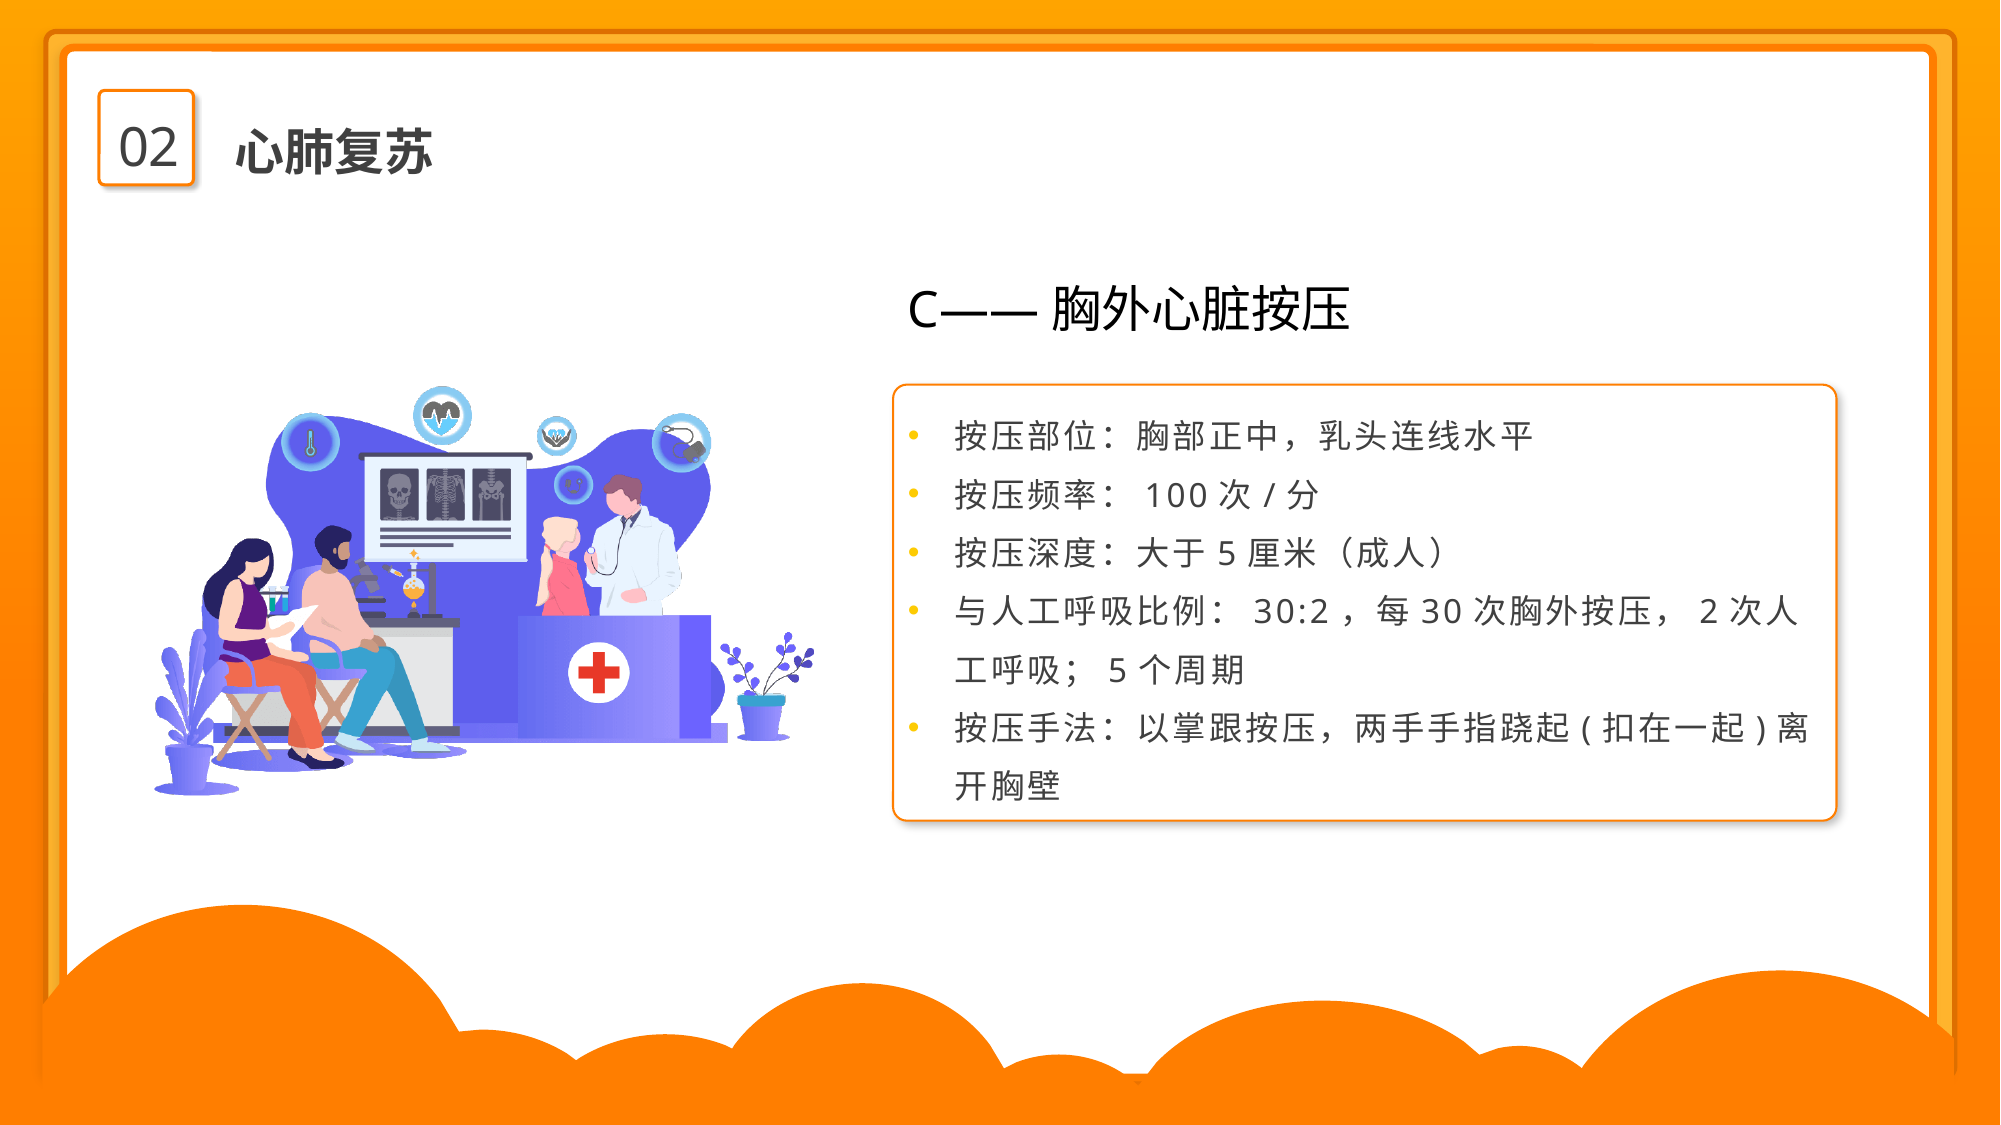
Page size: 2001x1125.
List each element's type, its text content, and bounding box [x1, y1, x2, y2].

picture [140, 365, 820, 821]
text_box C——胸外心脏按压 [893, 269, 1430, 345]
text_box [893, 384, 1837, 865]
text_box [88, 90, 591, 185]
